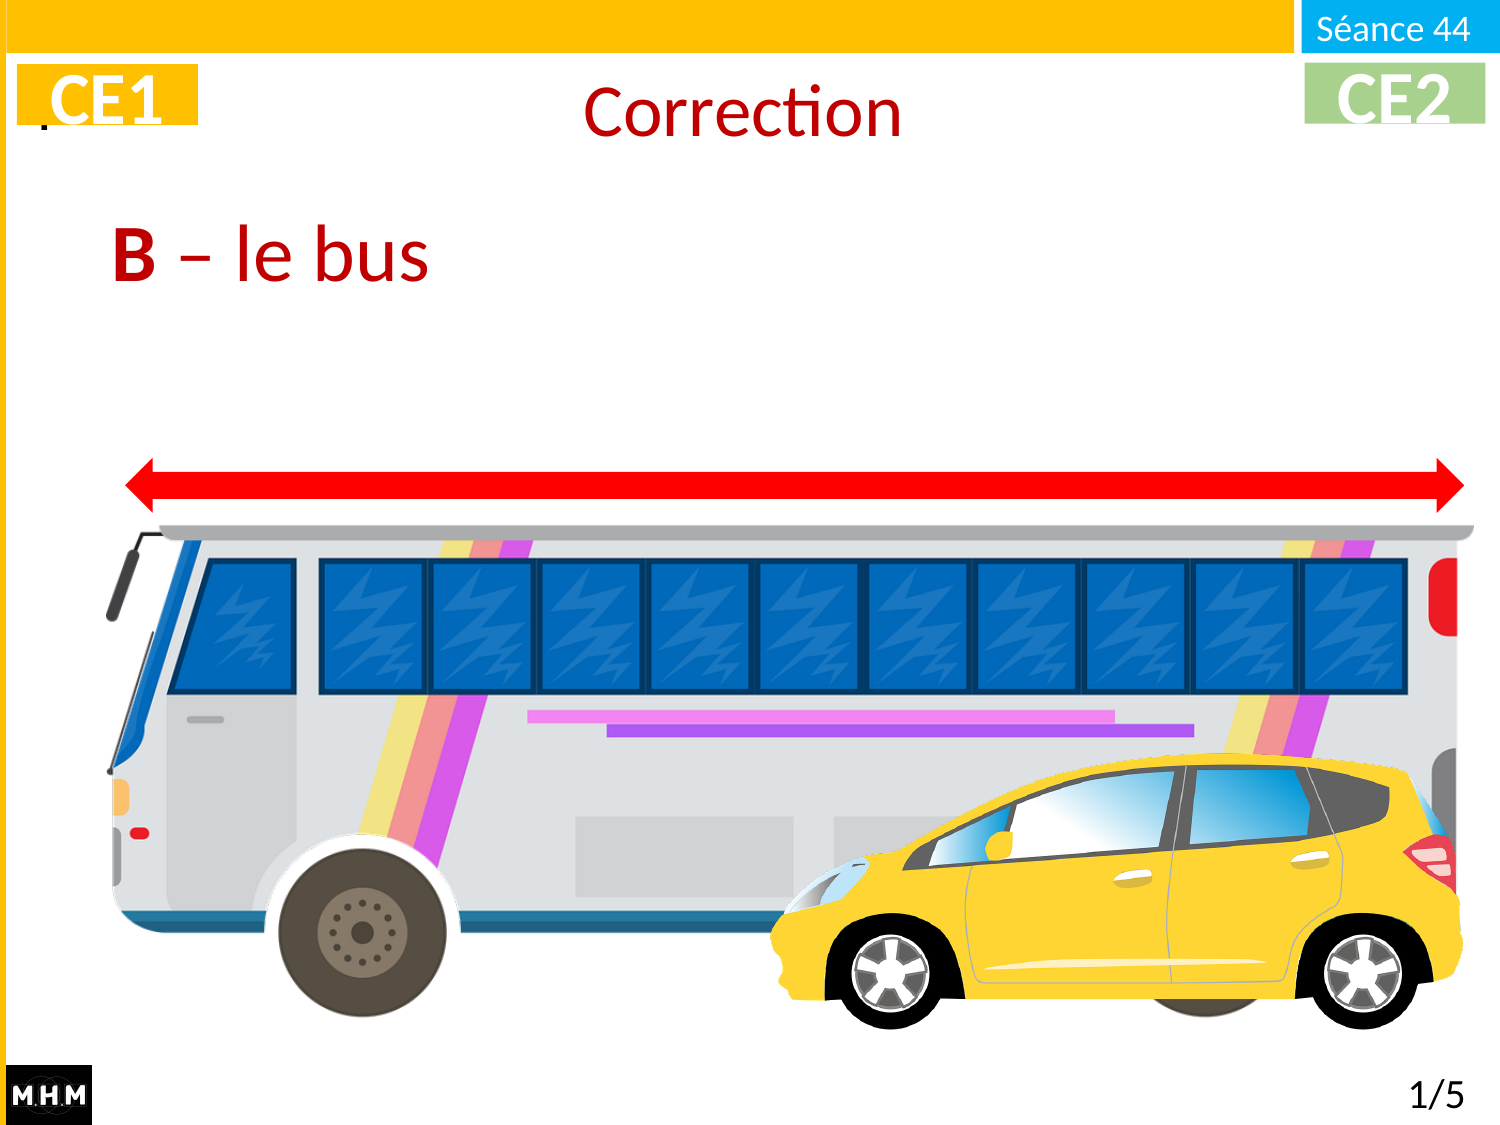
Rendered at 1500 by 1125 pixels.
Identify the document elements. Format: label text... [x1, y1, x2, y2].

picture [6, 1065, 92, 1125]
text_box CE1 [16, 63, 199, 126]
title Correction [96, 60, 1391, 165]
list 1/5 [1373, 1064, 1500, 1125]
text_box CE2 [1303, 62, 1487, 125]
picture [106, 429, 1474, 1114]
text_box B – le bus [96, 203, 1423, 307]
